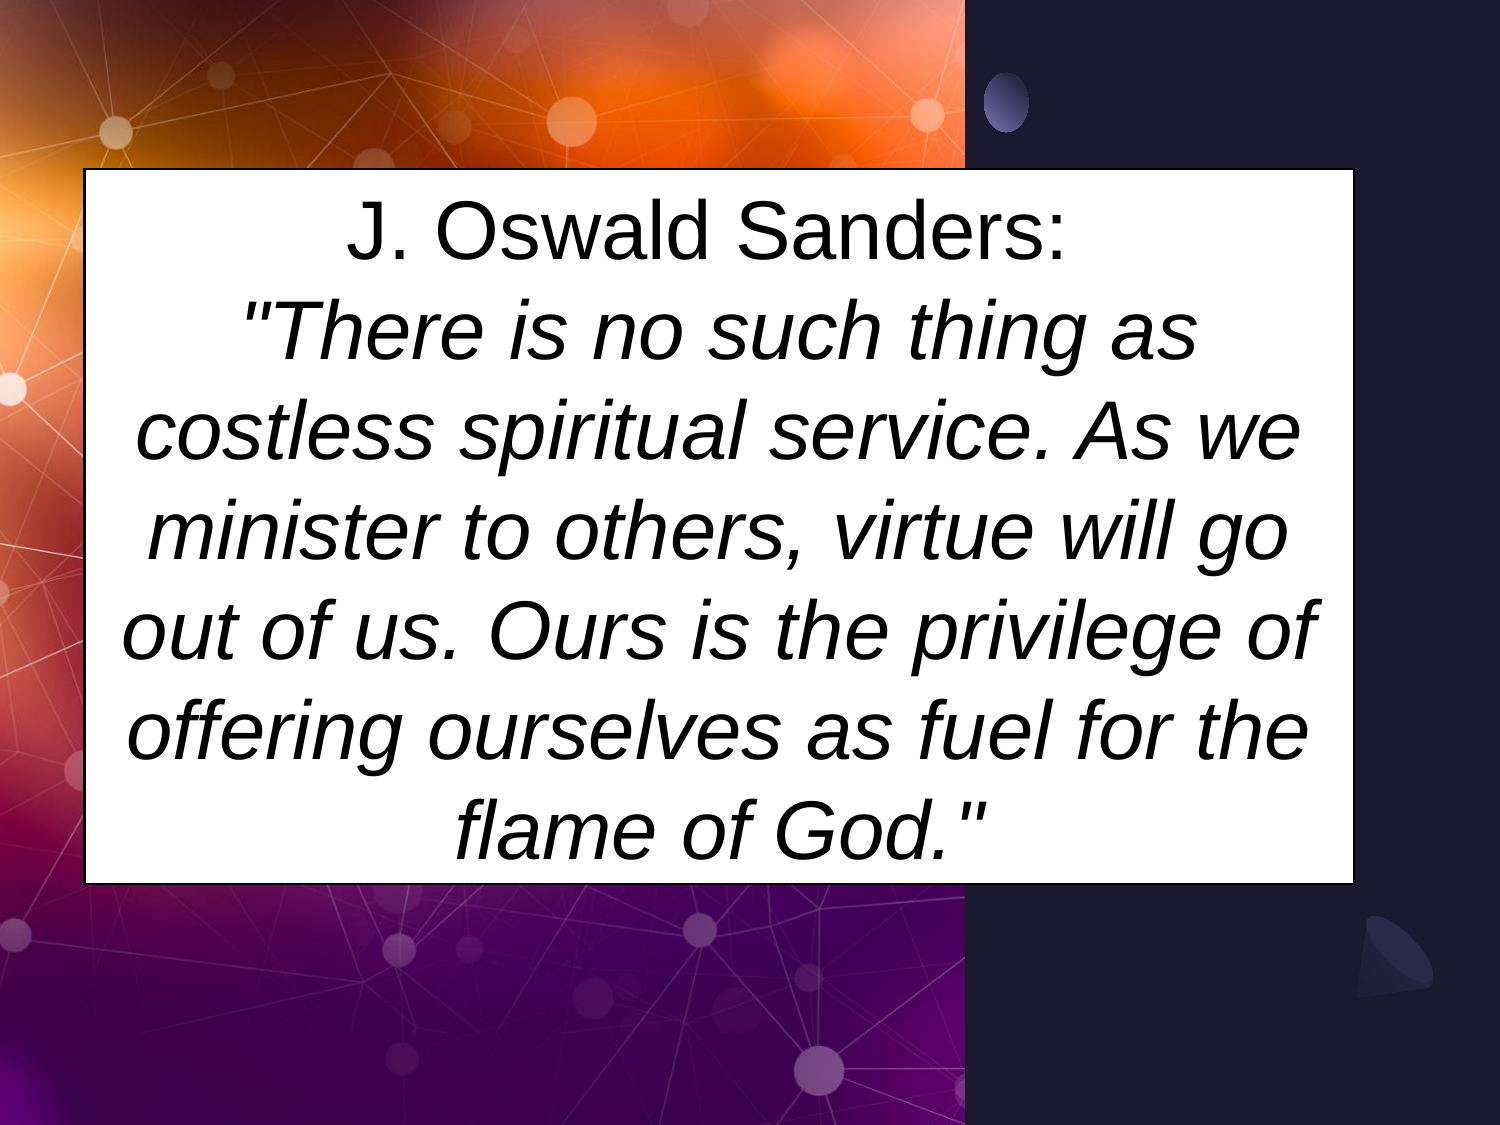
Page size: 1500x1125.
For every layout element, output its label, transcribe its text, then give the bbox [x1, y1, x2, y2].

text_box J. Oswald Sanders: "There is no such thing as costless spiritual service. As we minister to others, virtue will go out of us. Ours is the privilege of offering ourselves as fuel for the flame of God." [965, 168, 1355, 885]
picture [0, 0, 965, 1125]
